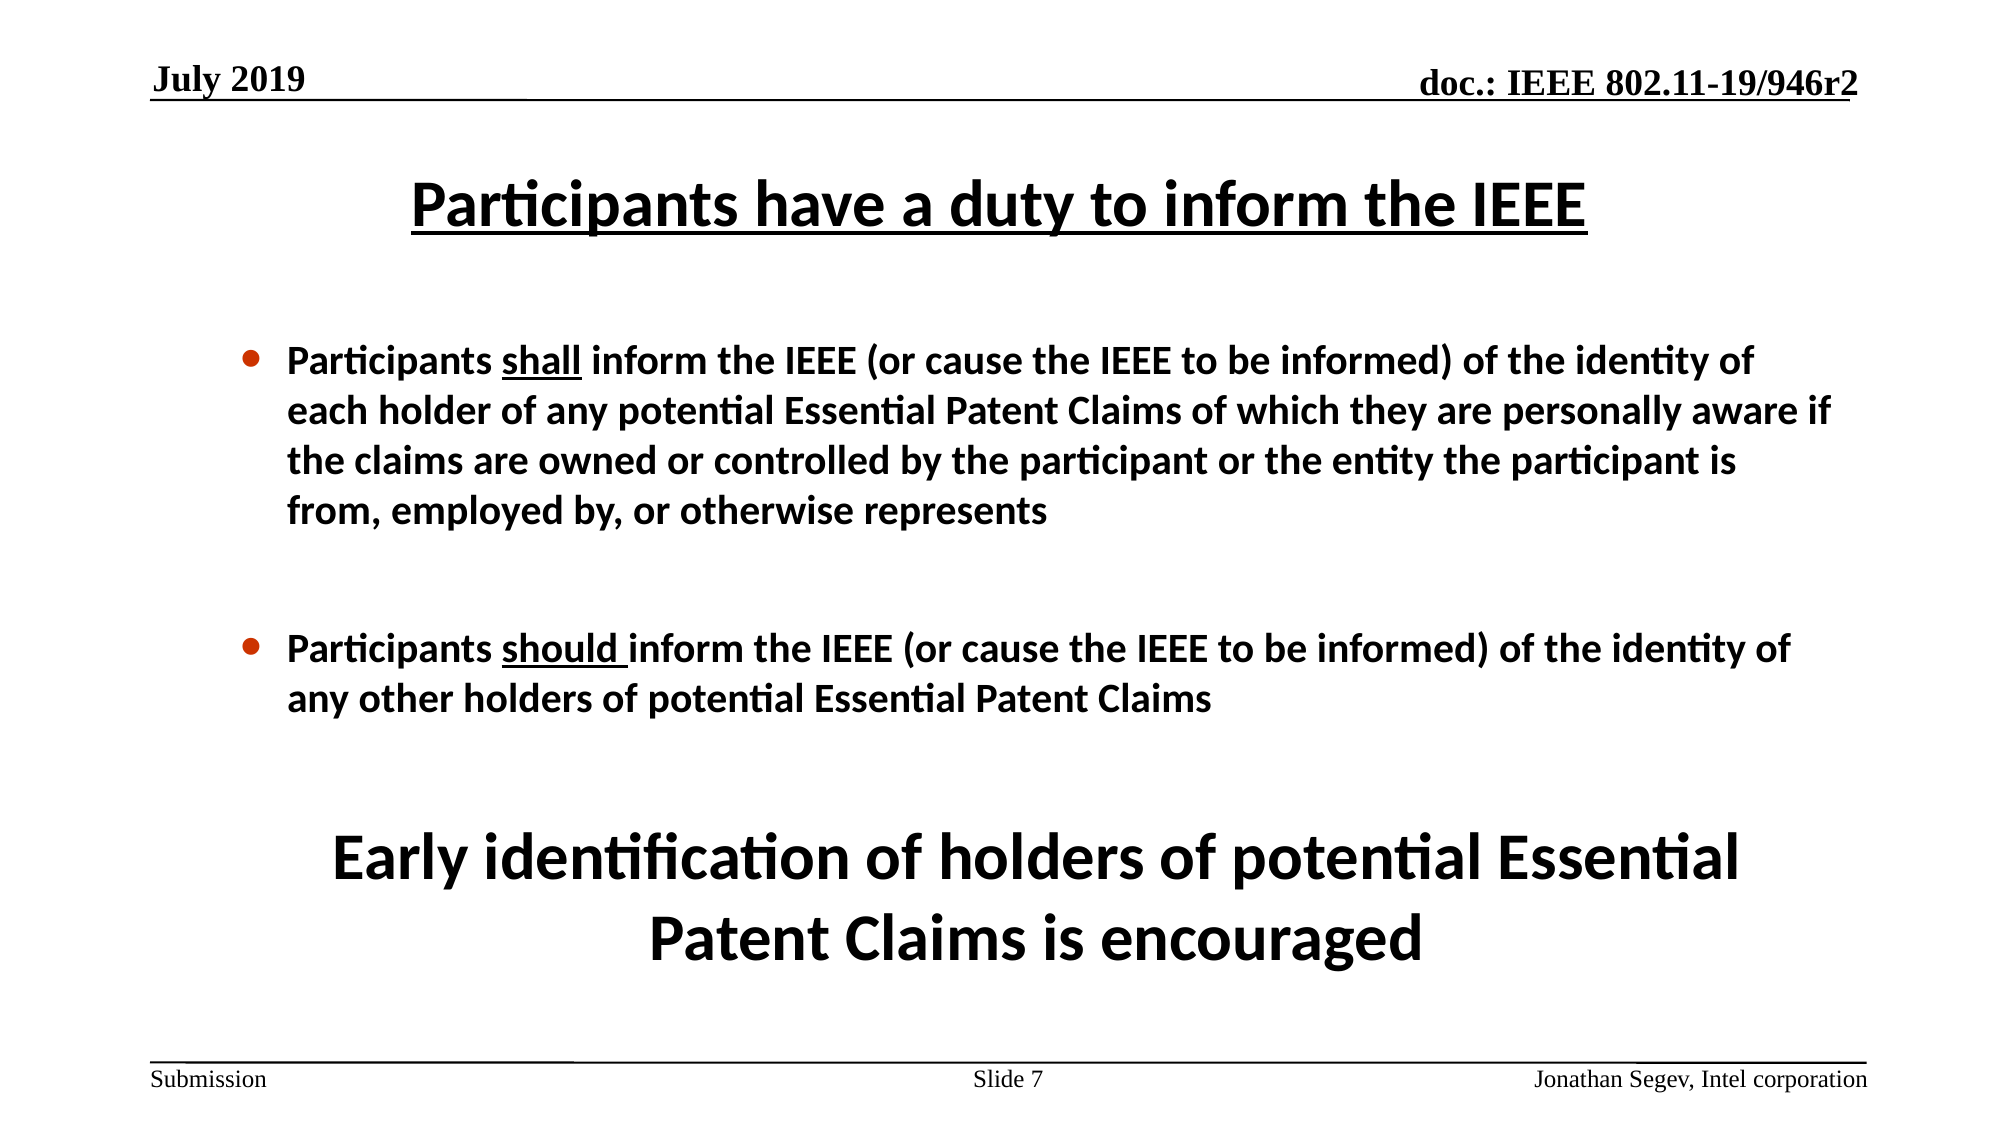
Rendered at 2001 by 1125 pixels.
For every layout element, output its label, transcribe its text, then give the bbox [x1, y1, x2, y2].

title Participants have a duty to inform the IEEE [149, 112, 1850, 288]
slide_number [152, 54, 563, 100]
footer Jonathan Segev, Intel corporation [1171, 1061, 1869, 1093]
list Participants shall inform the IEEE (or cause the IEEE to be informed) of the identity of each holder of any potential Essential Patent Claims of which they are personally aware if the claims are owned or controlled by the participant or the entity the participant is from, employed by, or otherwise represents Participants should inform the IEEE (or cause the IEEE to be informed) of the identity of any other holders of potential Essential Patent Claims Early identification of holders of potential Essential Patent Claims is encouraged [149, 324, 1850, 1000]
slide_number Slide 7 [950, 1061, 1067, 1123]
